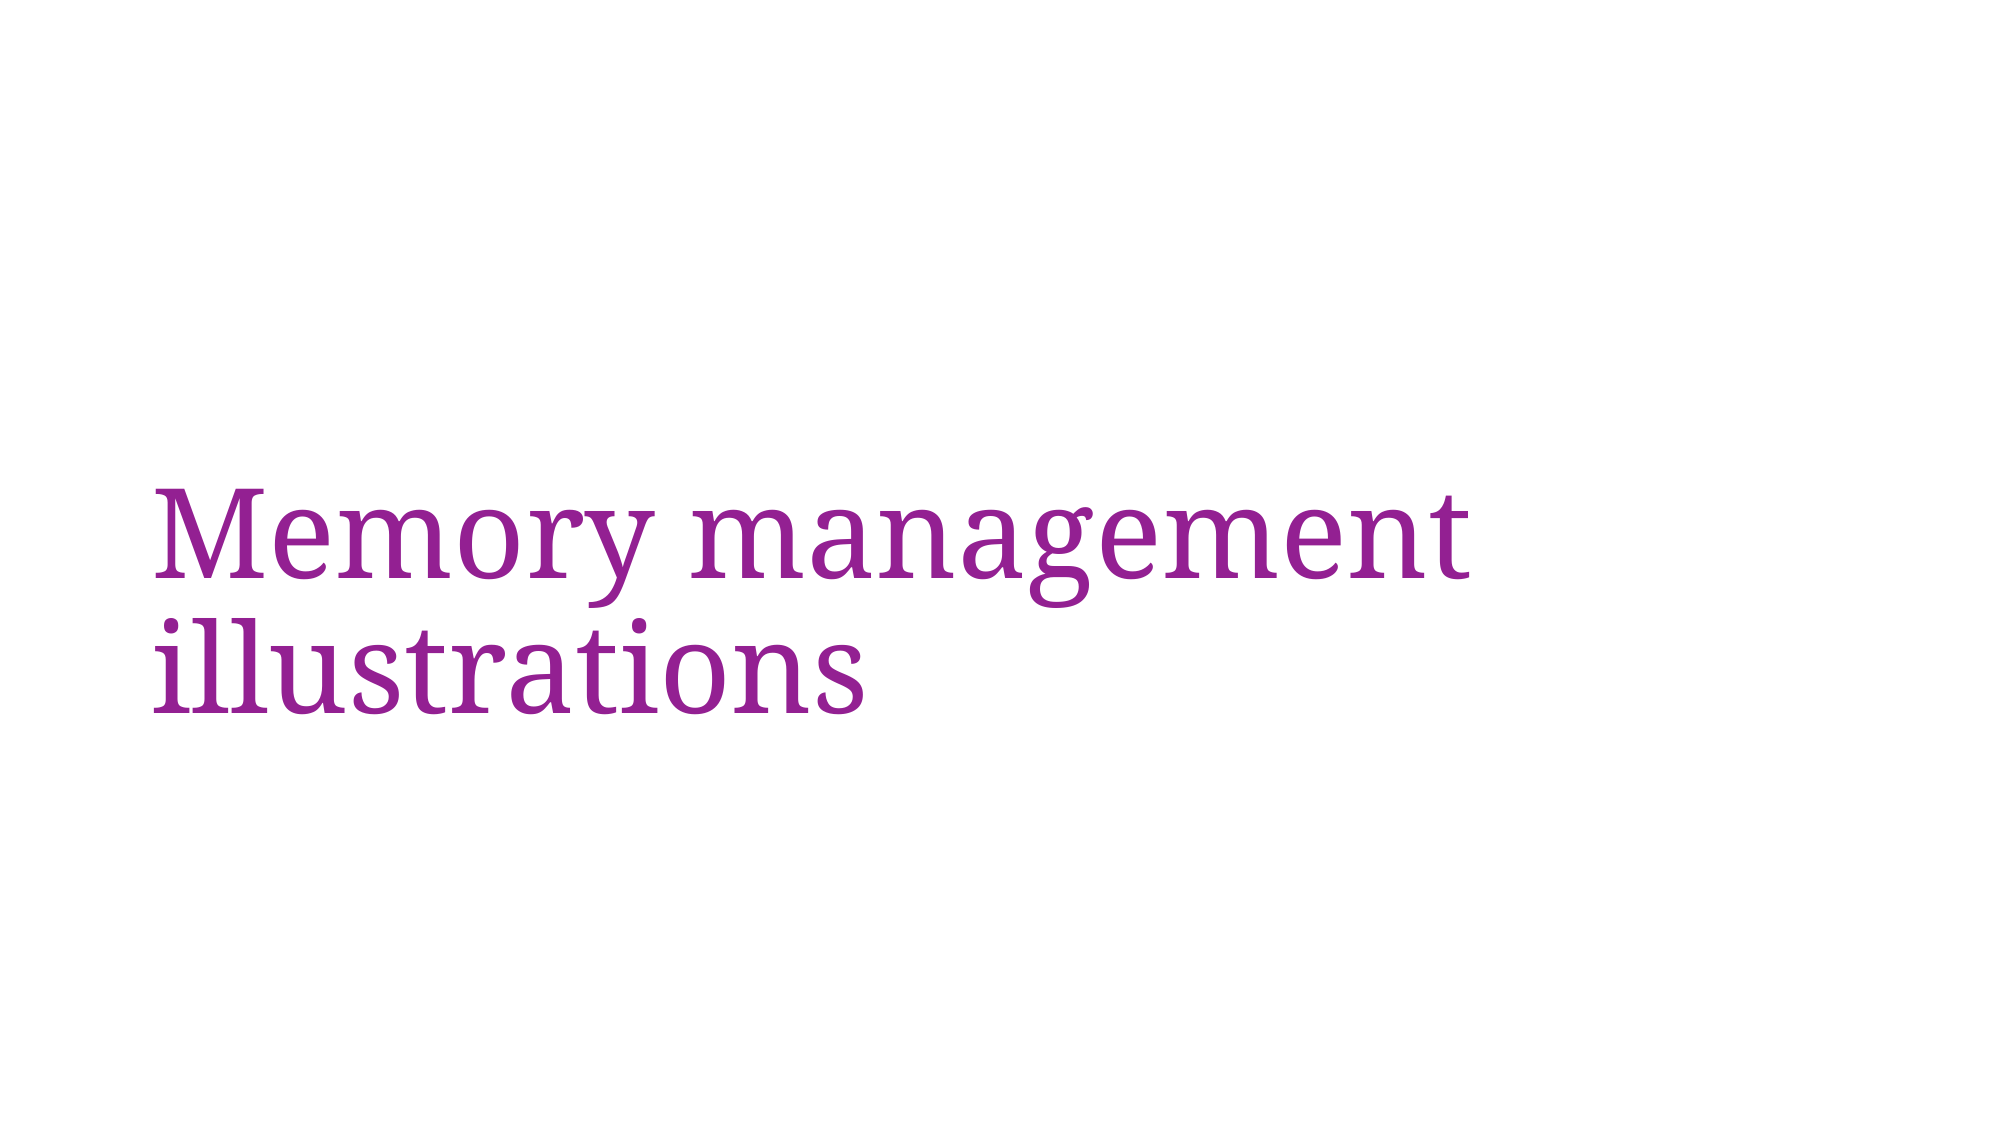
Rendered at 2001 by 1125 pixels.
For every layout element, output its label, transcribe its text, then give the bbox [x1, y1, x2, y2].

title Memory management illustrations [136, 280, 1862, 749]
